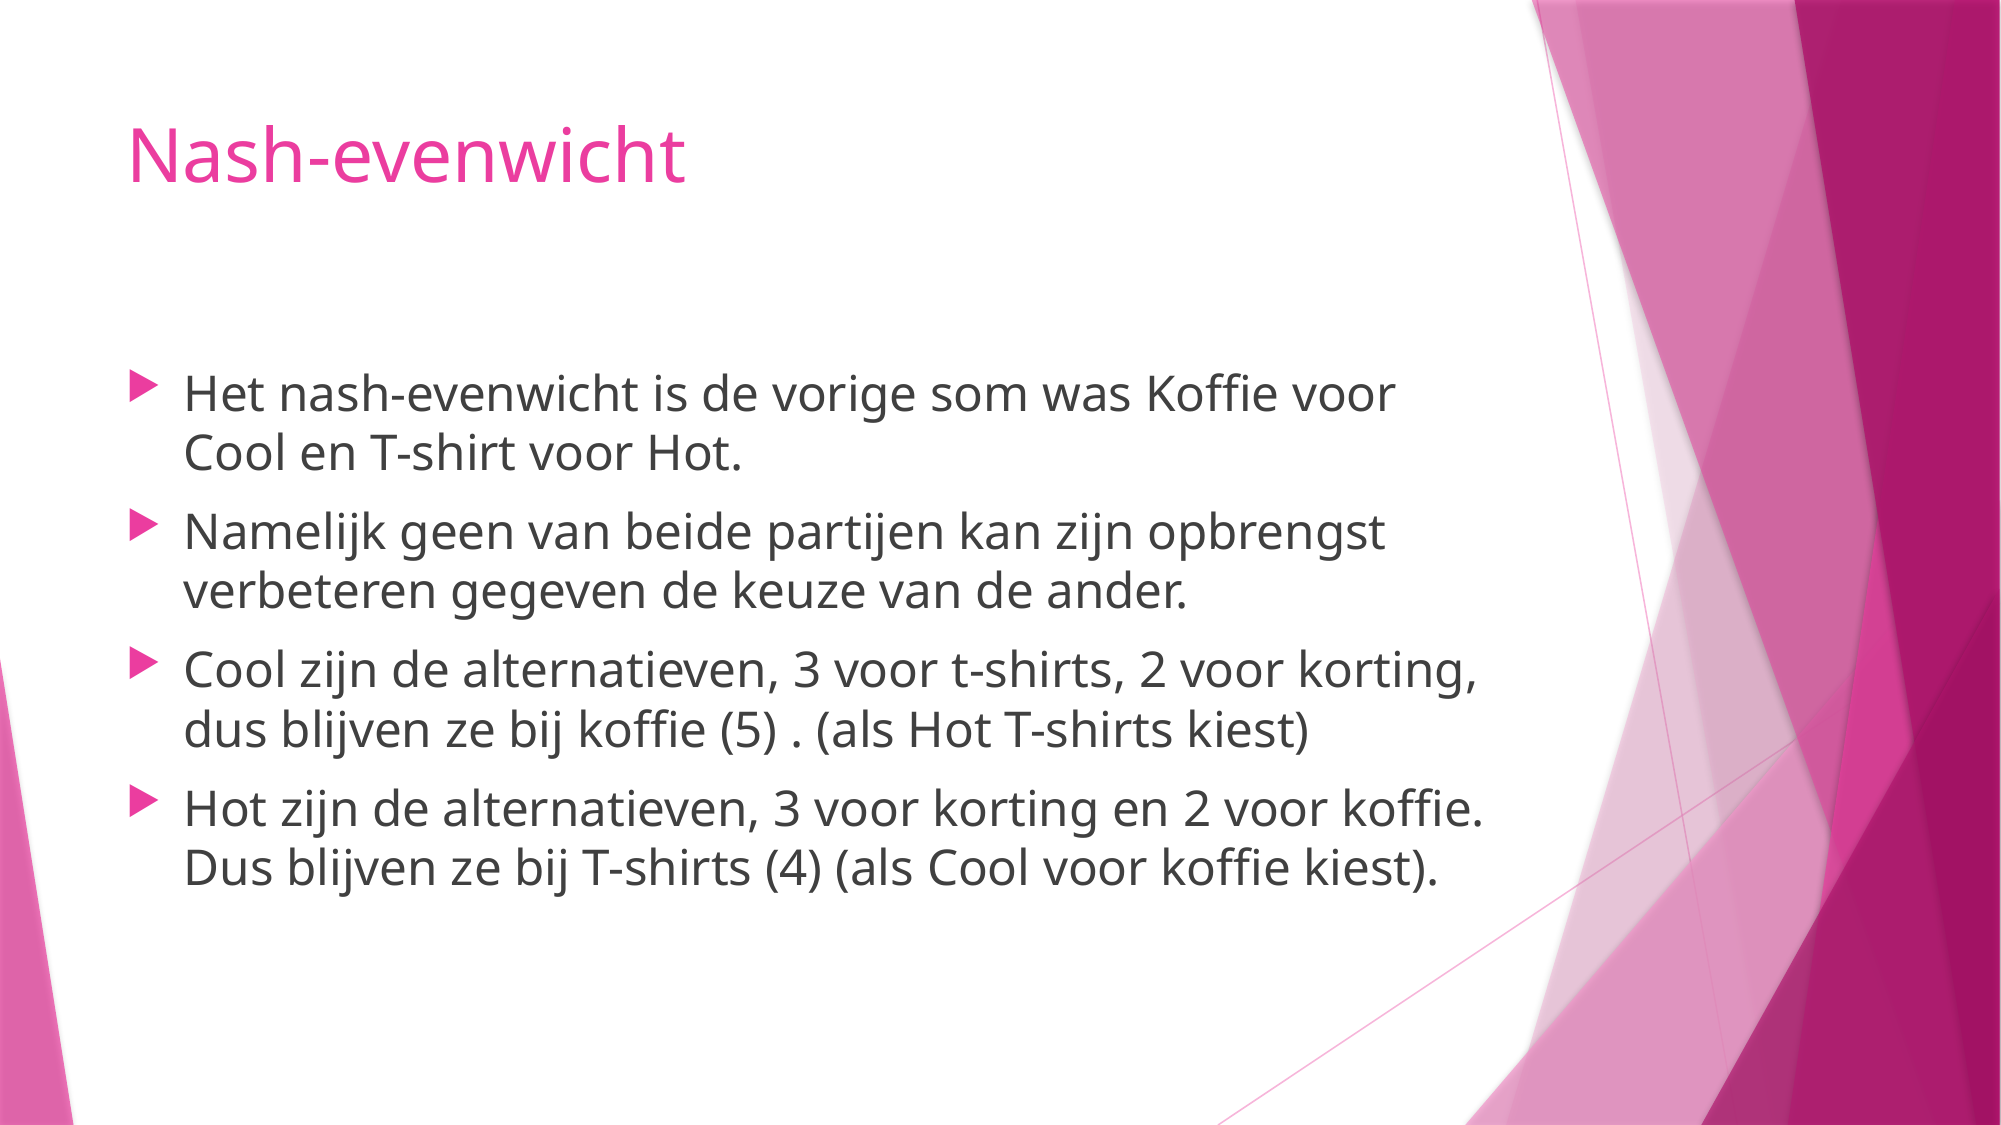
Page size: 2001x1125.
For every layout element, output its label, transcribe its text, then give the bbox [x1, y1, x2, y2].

title Nash-evenwicht [111, 99, 1522, 317]
list Het nash-evenwicht is de vorige som was Koffie voor Cool en T-shirt voor Hot. Namelijk geen van beide partijen kan zijn opbrengst verbeteren gegeven de keuze van de ander. Cool zijn de alternatieven, 3 voor t-shirts, 2 voor korting, dus blijven ze bij koffie (5) . (als Hot T-shirts kiest) Hot zijn de alternatieven, 3 voor korting en 2 voor koffie. Dus blijven ze bij T-shirts (4) (als Cool voor koffie kiest). [111, 354, 1522, 992]
